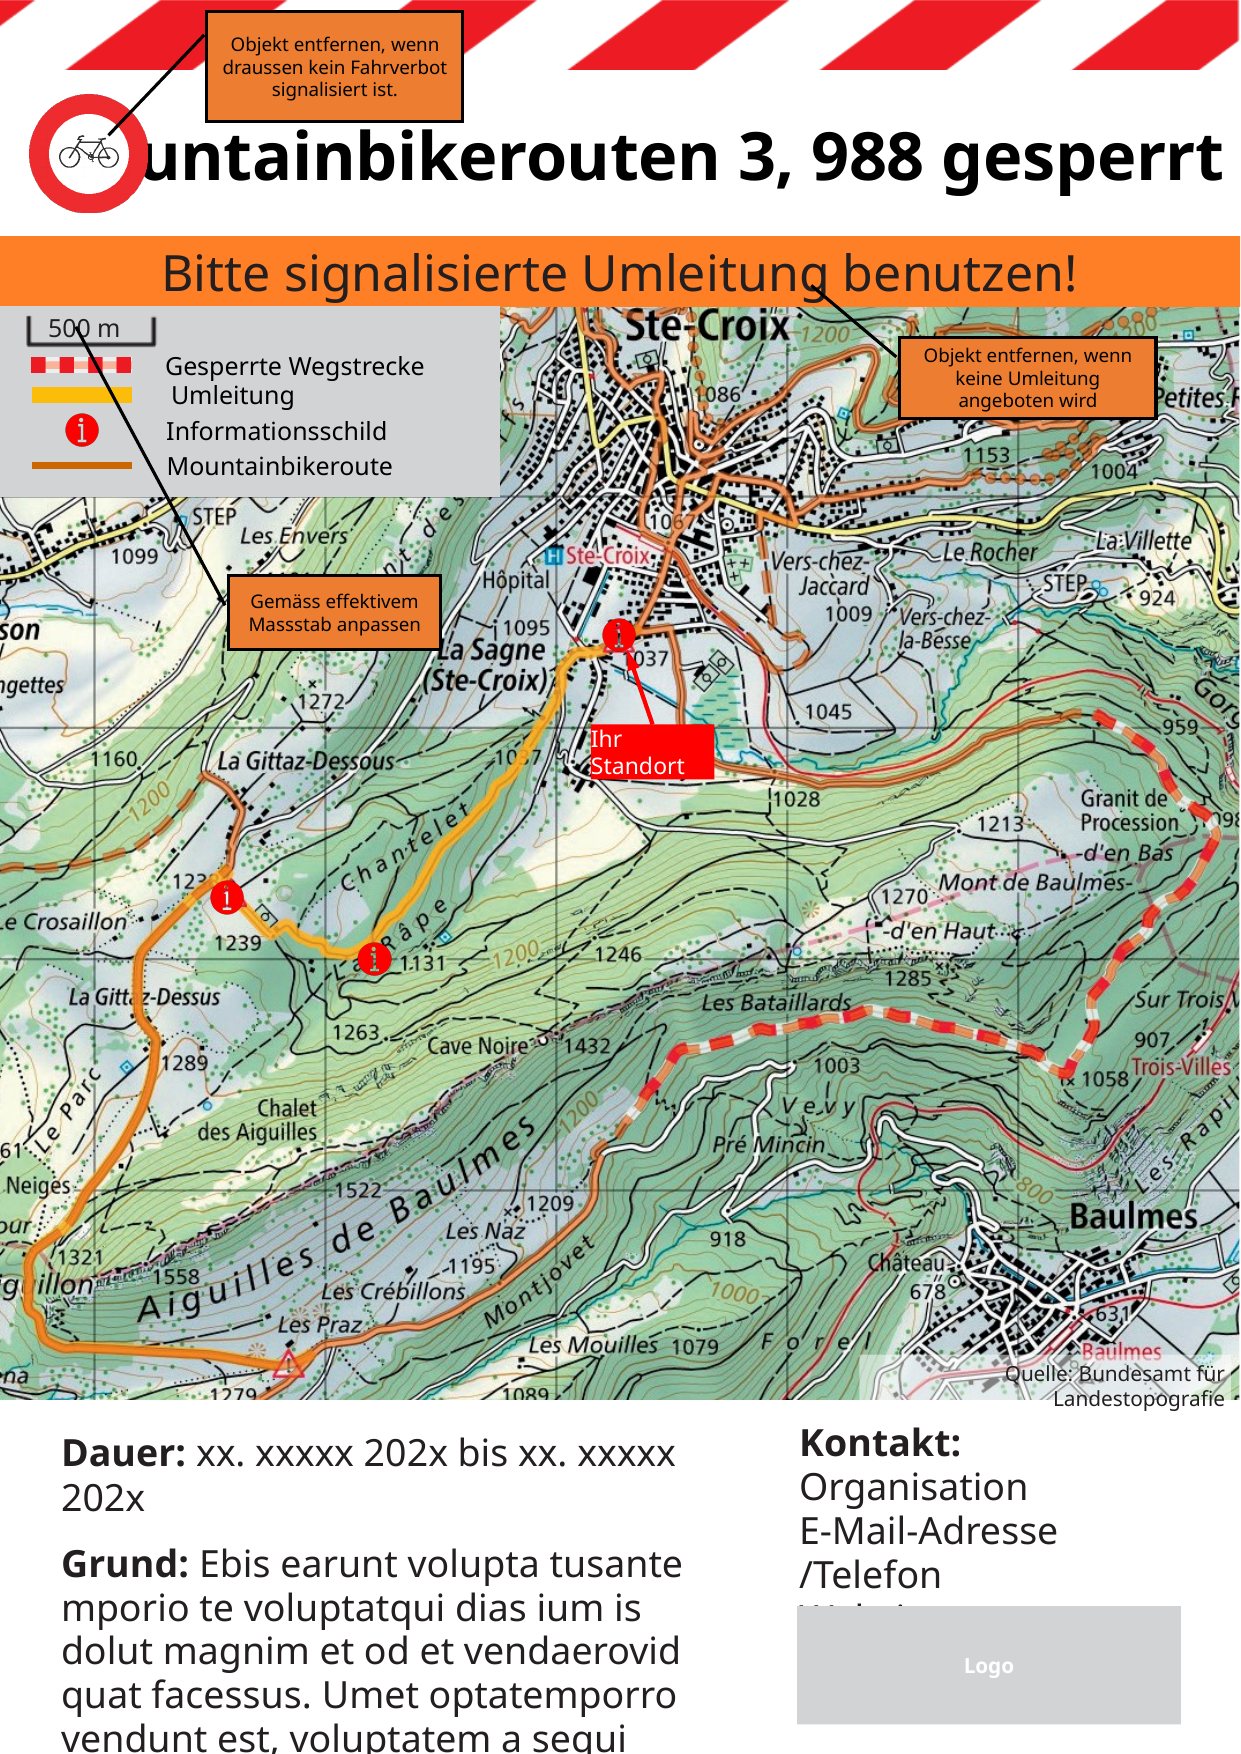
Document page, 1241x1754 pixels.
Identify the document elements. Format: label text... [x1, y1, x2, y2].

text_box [31, 350, 412, 381]
text_box Quelle: Bundesamt für Landestopografie [859, 1400, 1231, 1417]
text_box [61, 409, 377, 450]
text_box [5, 312, 159, 348]
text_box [590, 649, 715, 753]
text_box Kontakt: Organisation E-Mail-Adresse /Telefon Website [797, 1422, 1181, 1570]
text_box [31, 379, 289, 411]
text_box Logo [797, 1606, 1181, 1725]
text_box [31, 450, 382, 481]
picture [0, 0, 1241, 1400]
text_box Dauer: xx. xxxxx 202x bis xx. xxxxx 202x Grund: Ebis earunt volupta tusante mporio te voluptatqui dias ium is dolut magnim et od et vendaerovid quat facessus. Umet optatemporro vendunt est, voluptatem a sequi nonsequias. [58, 1429, 739, 1725]
